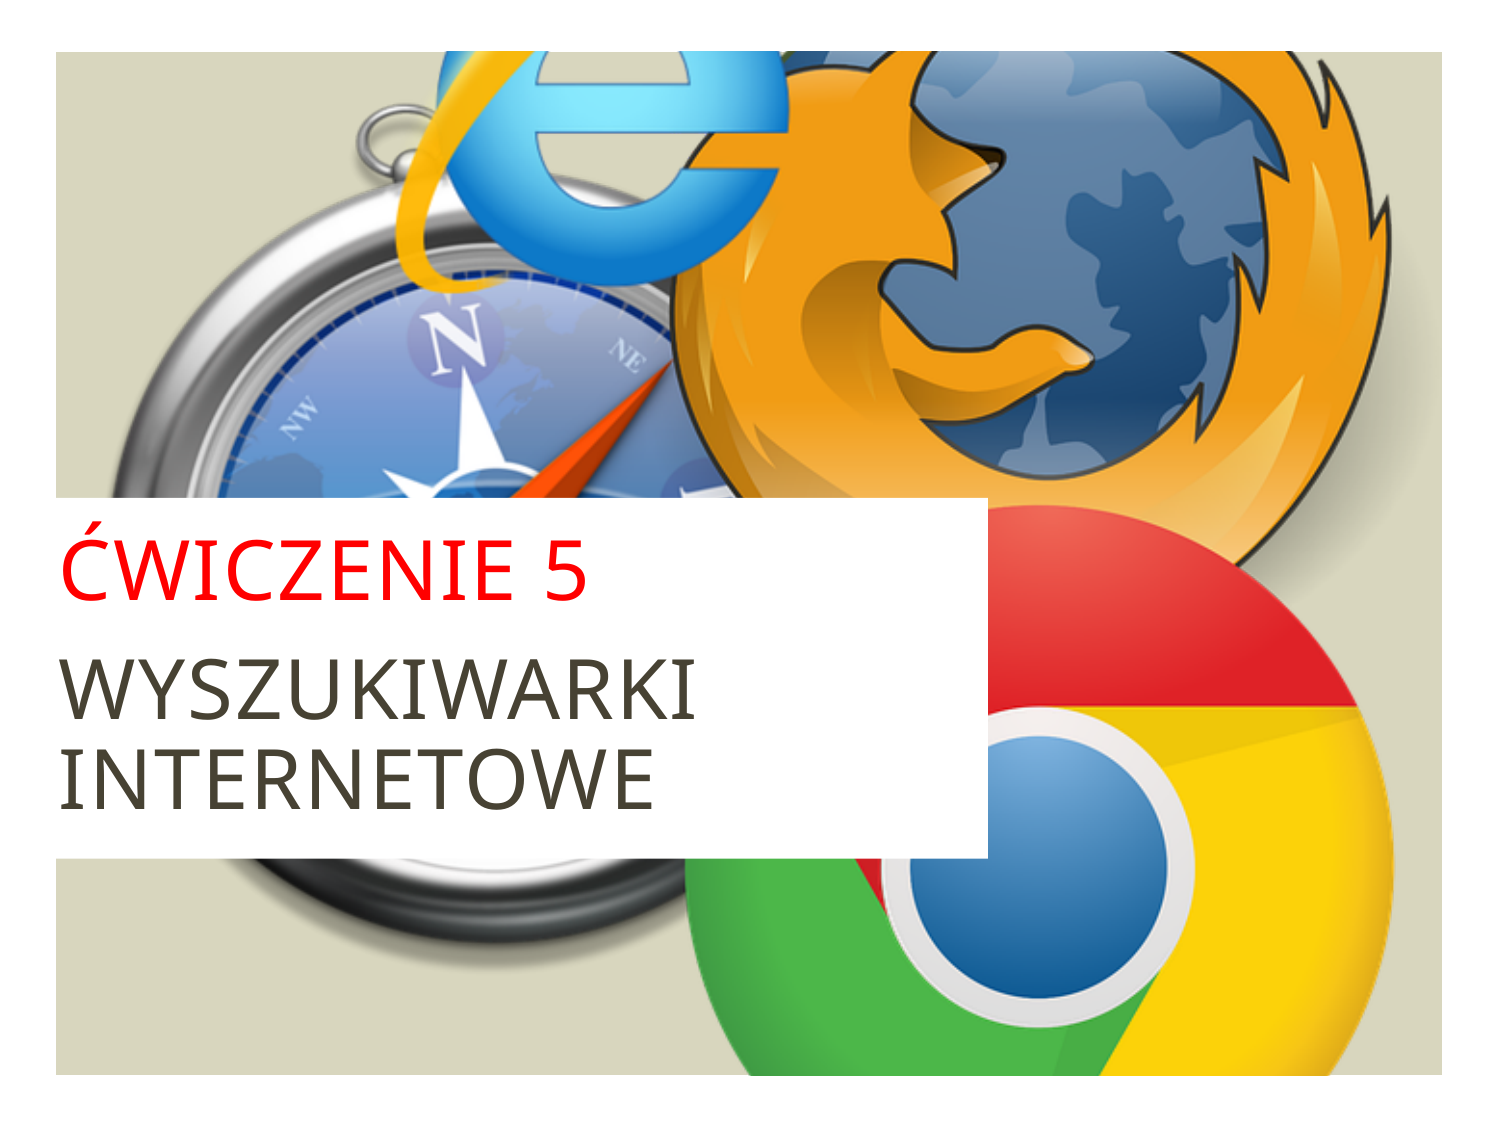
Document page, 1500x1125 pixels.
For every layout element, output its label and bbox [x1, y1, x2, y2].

picture [56, 51, 1442, 1076]
